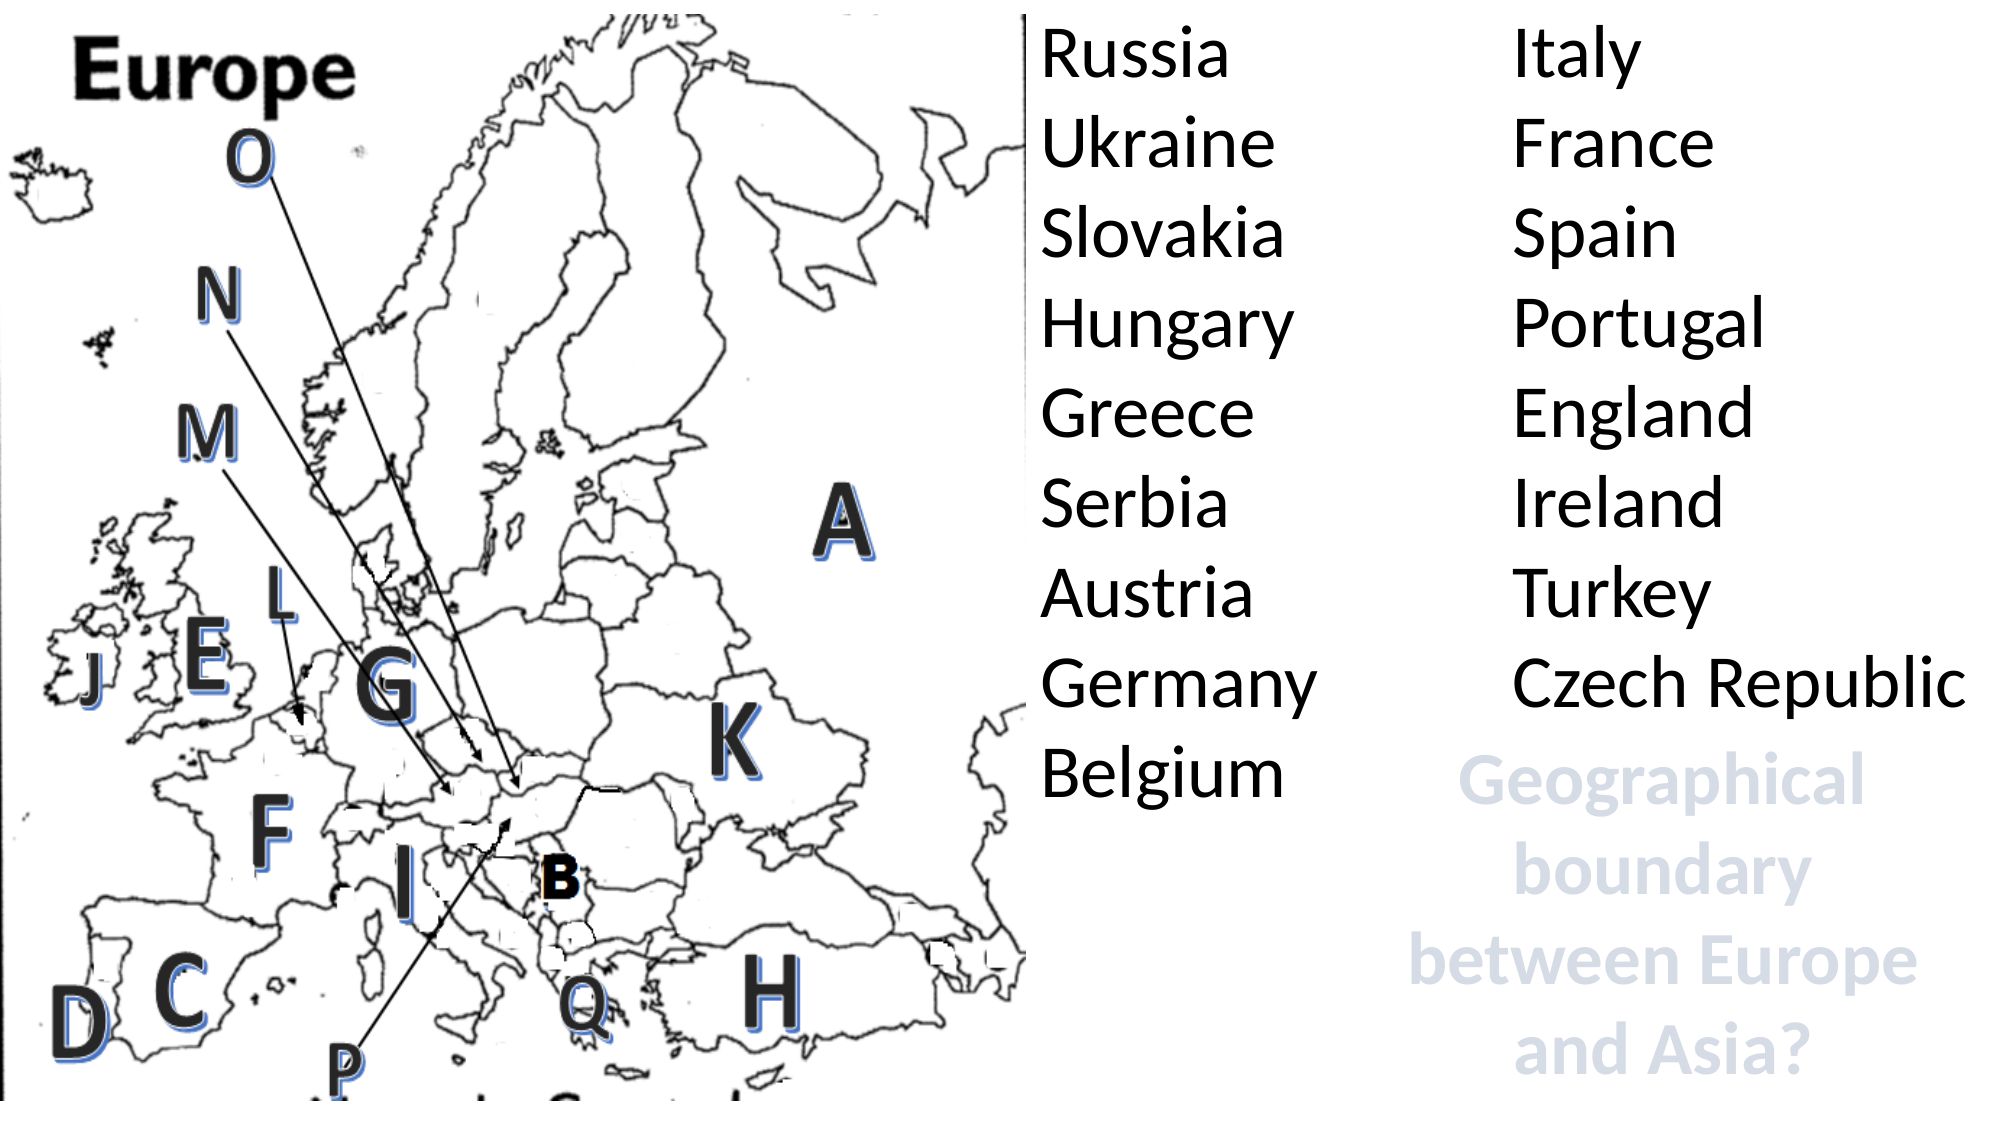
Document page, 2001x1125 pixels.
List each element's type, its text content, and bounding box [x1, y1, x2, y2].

text_box Russia Ukraine Slovakia Hungary Greece Serbia Austria Germany Belgium Italy France Spain Portugal England Ireland Turkey Czech Republic [1025, 0, 2000, 872]
text_box Geographical boundary between Europe and Asia? [1374, 721, 1952, 1097]
picture [0, 14, 1026, 1101]
